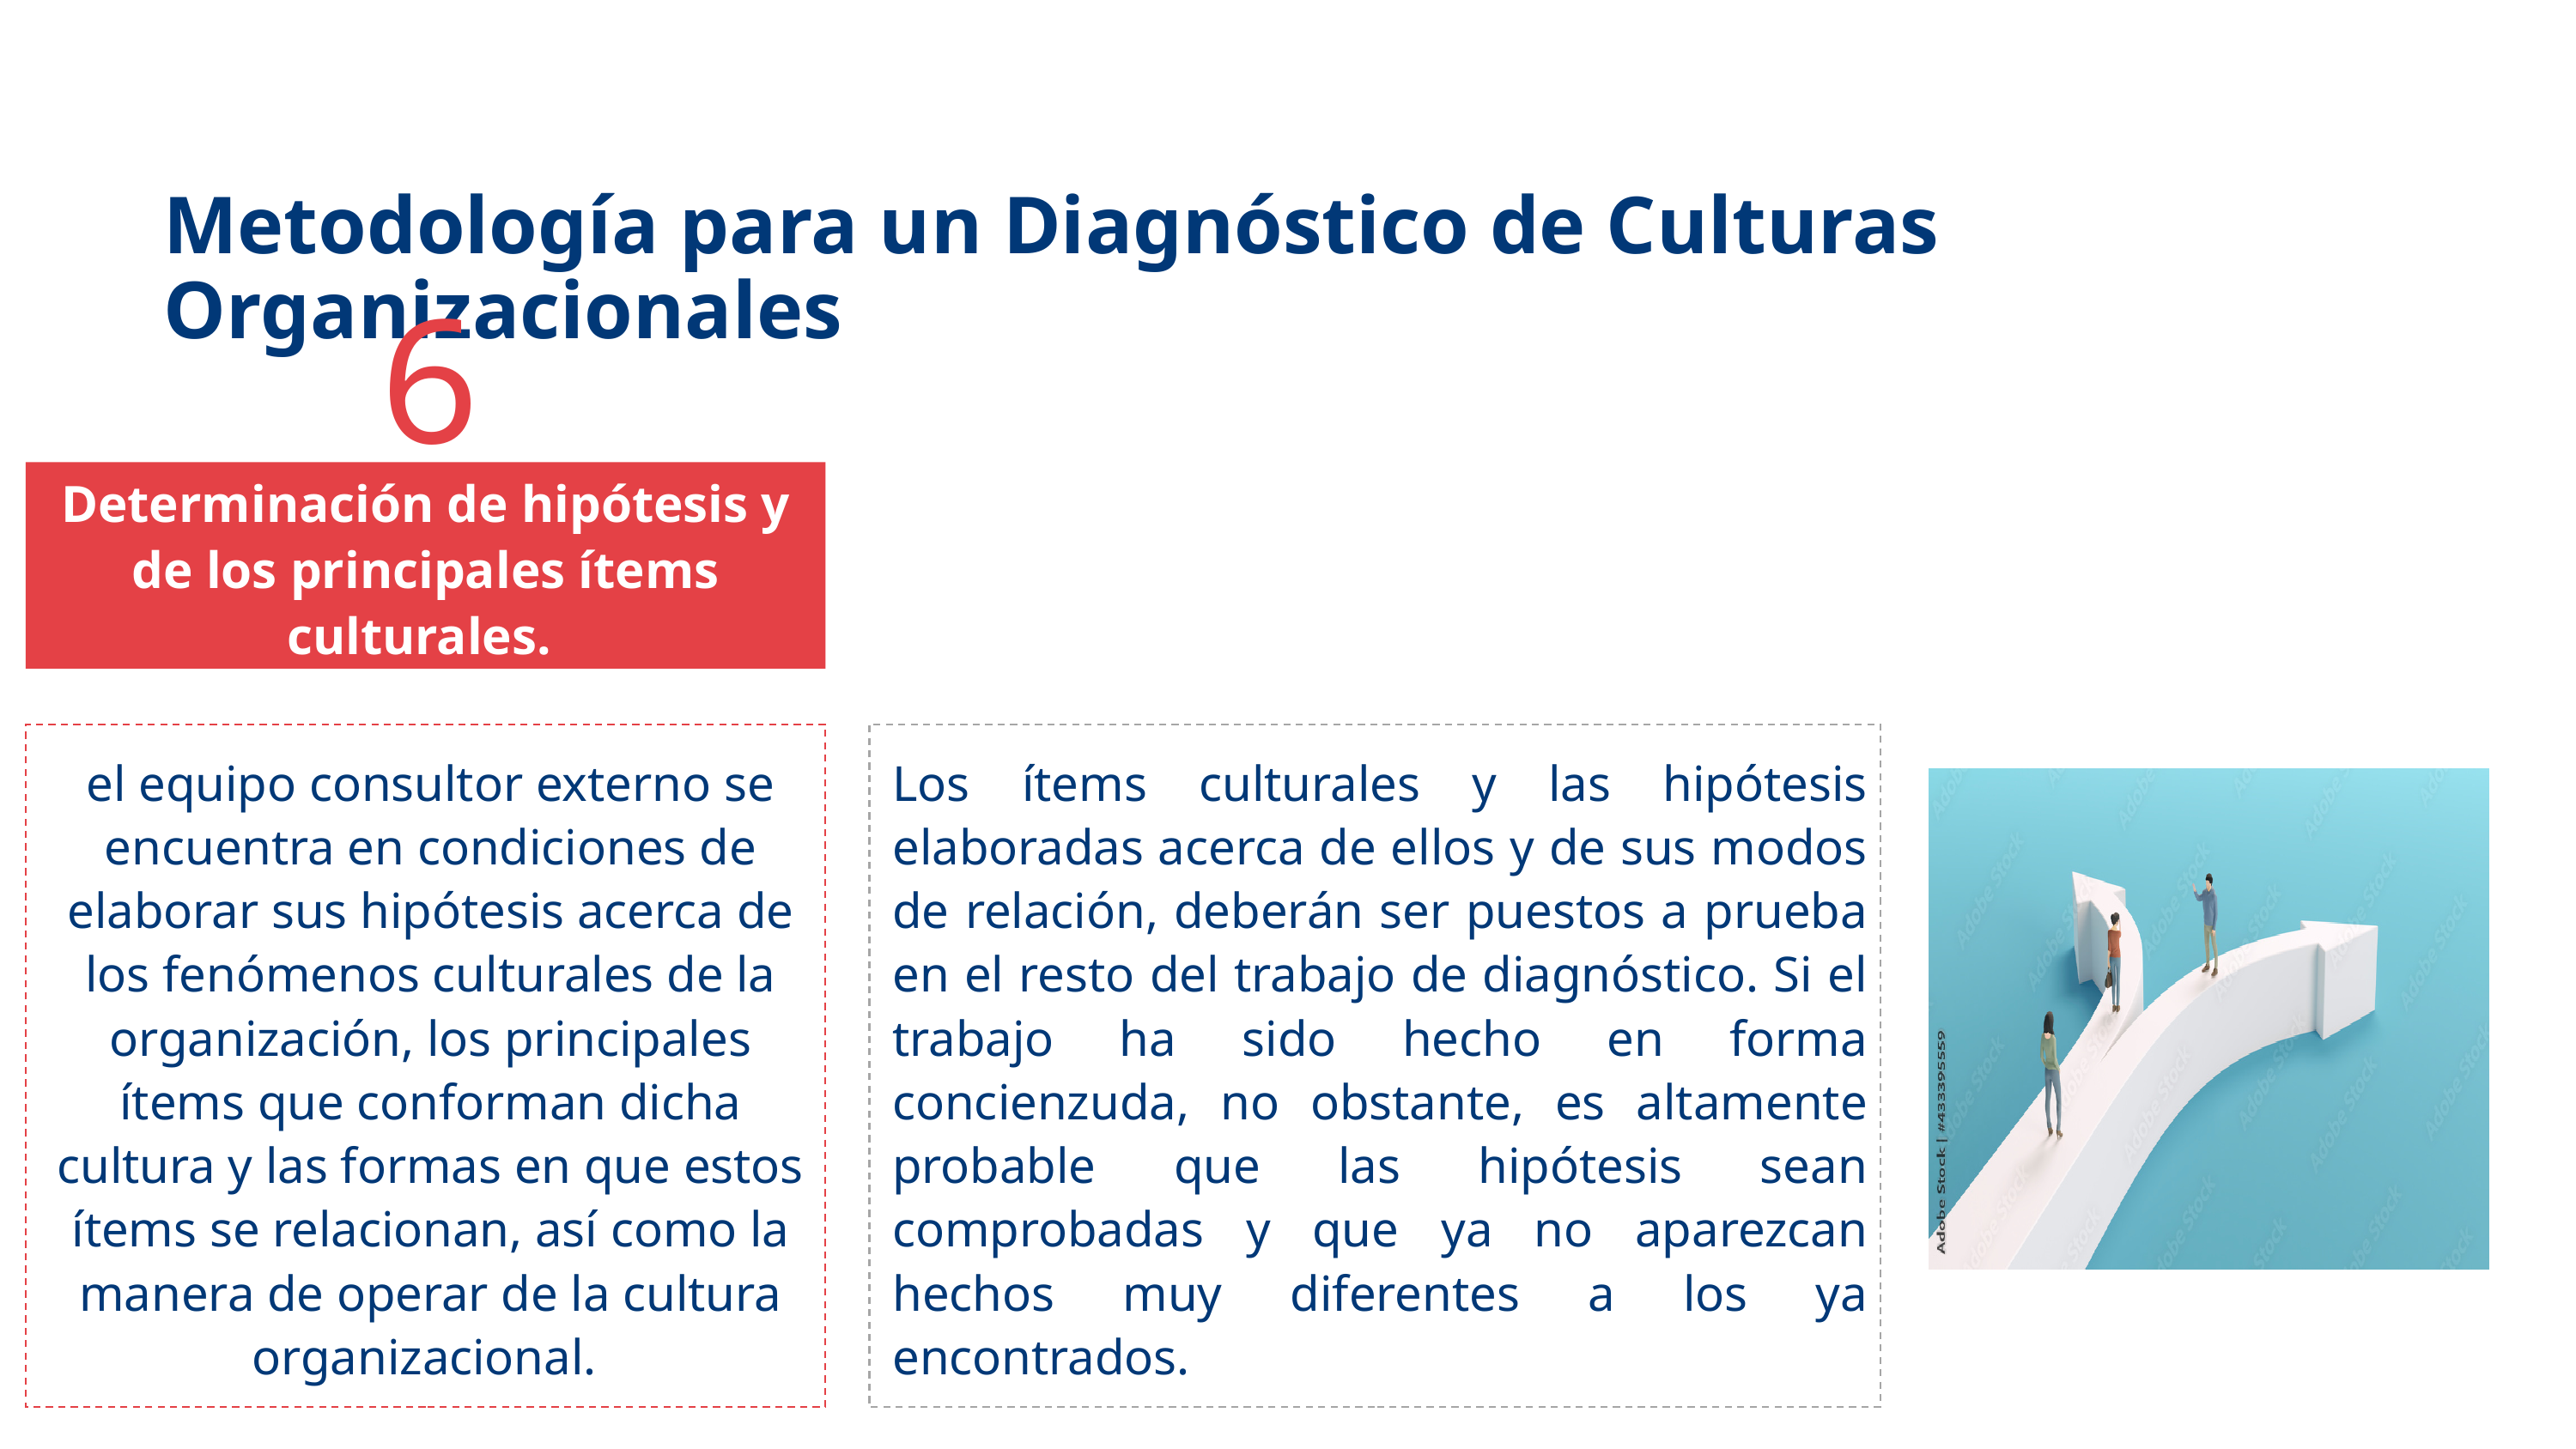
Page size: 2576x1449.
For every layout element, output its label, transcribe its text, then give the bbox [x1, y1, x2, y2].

text_box 6 [368, 264, 483, 462]
text_box Determinación de hipótesis y de los principales ítems culturales. [25, 462, 826, 669]
title Metodología para un Diagnóstico de Culturas Organizacionales [150, 179, 2426, 278]
picture [1929, 768, 2489, 1270]
text_box el equipo consultor externo se encuentra en condiciones de elaborar sus hipótesis acerca de los fenómenos culturales de la organización, los principales ítems que conforman dicha cultura y las formas en que estos ítems se relacionan, así como la manera de operar de la cultura organizacional. [25, 724, 826, 1408]
text_box Los ítems culturales y las hipótesis elaboradas acerca de ellos y de sus modos de relación, deberán ser puestos a prueba en el resto del trabajo de diagnóstico. Si el trabajo ha sido hecho en forma concienzuda, no obstante, es altamente probable que las hipótesis sean comprobadas y que ya no aparezcan hechos muy diferentes a los ya encontrados. [869, 724, 1880, 1408]
